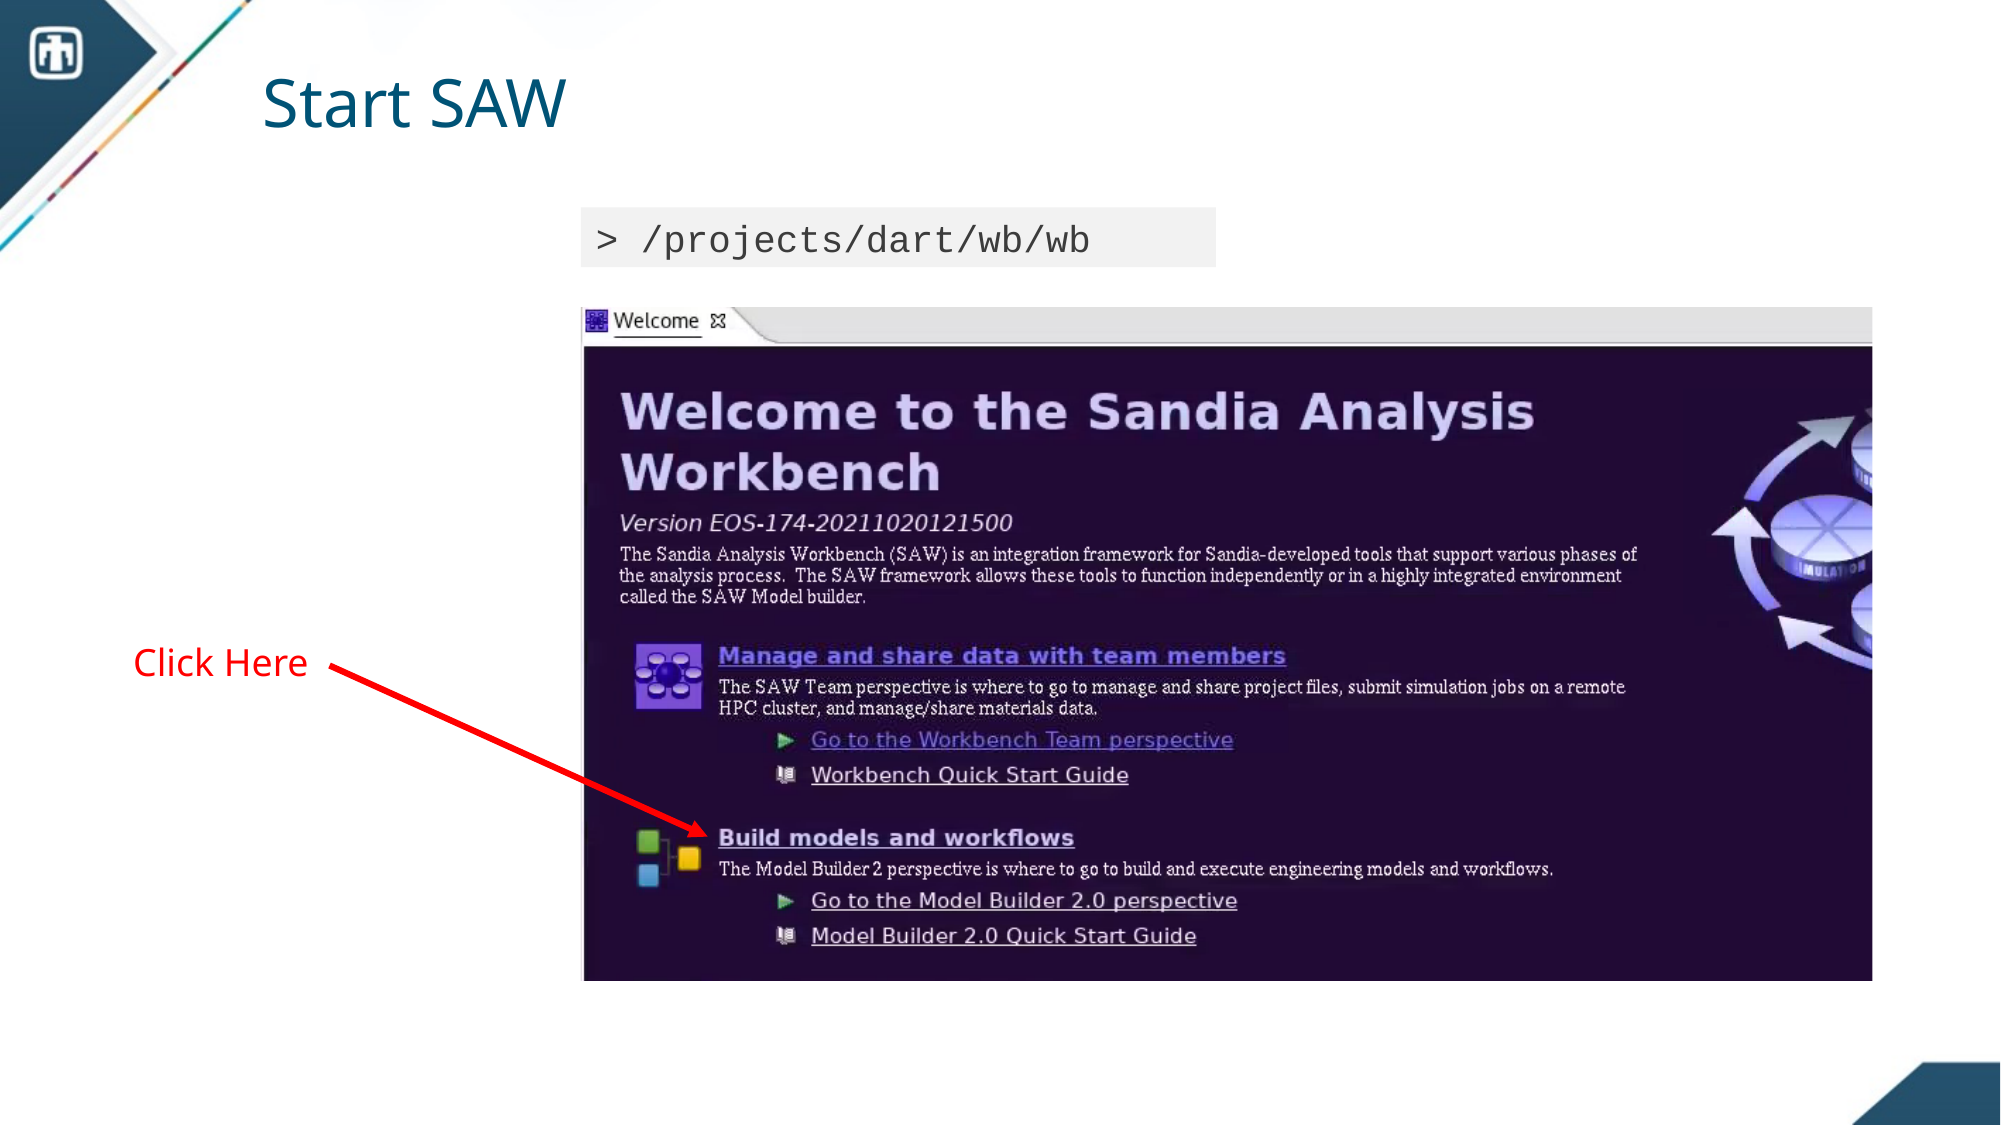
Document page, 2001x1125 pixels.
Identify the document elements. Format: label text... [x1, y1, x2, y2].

text_box > /projects/dart/wb/wb [580, 207, 1216, 268]
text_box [329, 665, 708, 837]
text_box Click Here [118, 631, 269, 782]
picture [0, 0, 2001, 1125]
title Start SAW [262, 42, 1919, 170]
